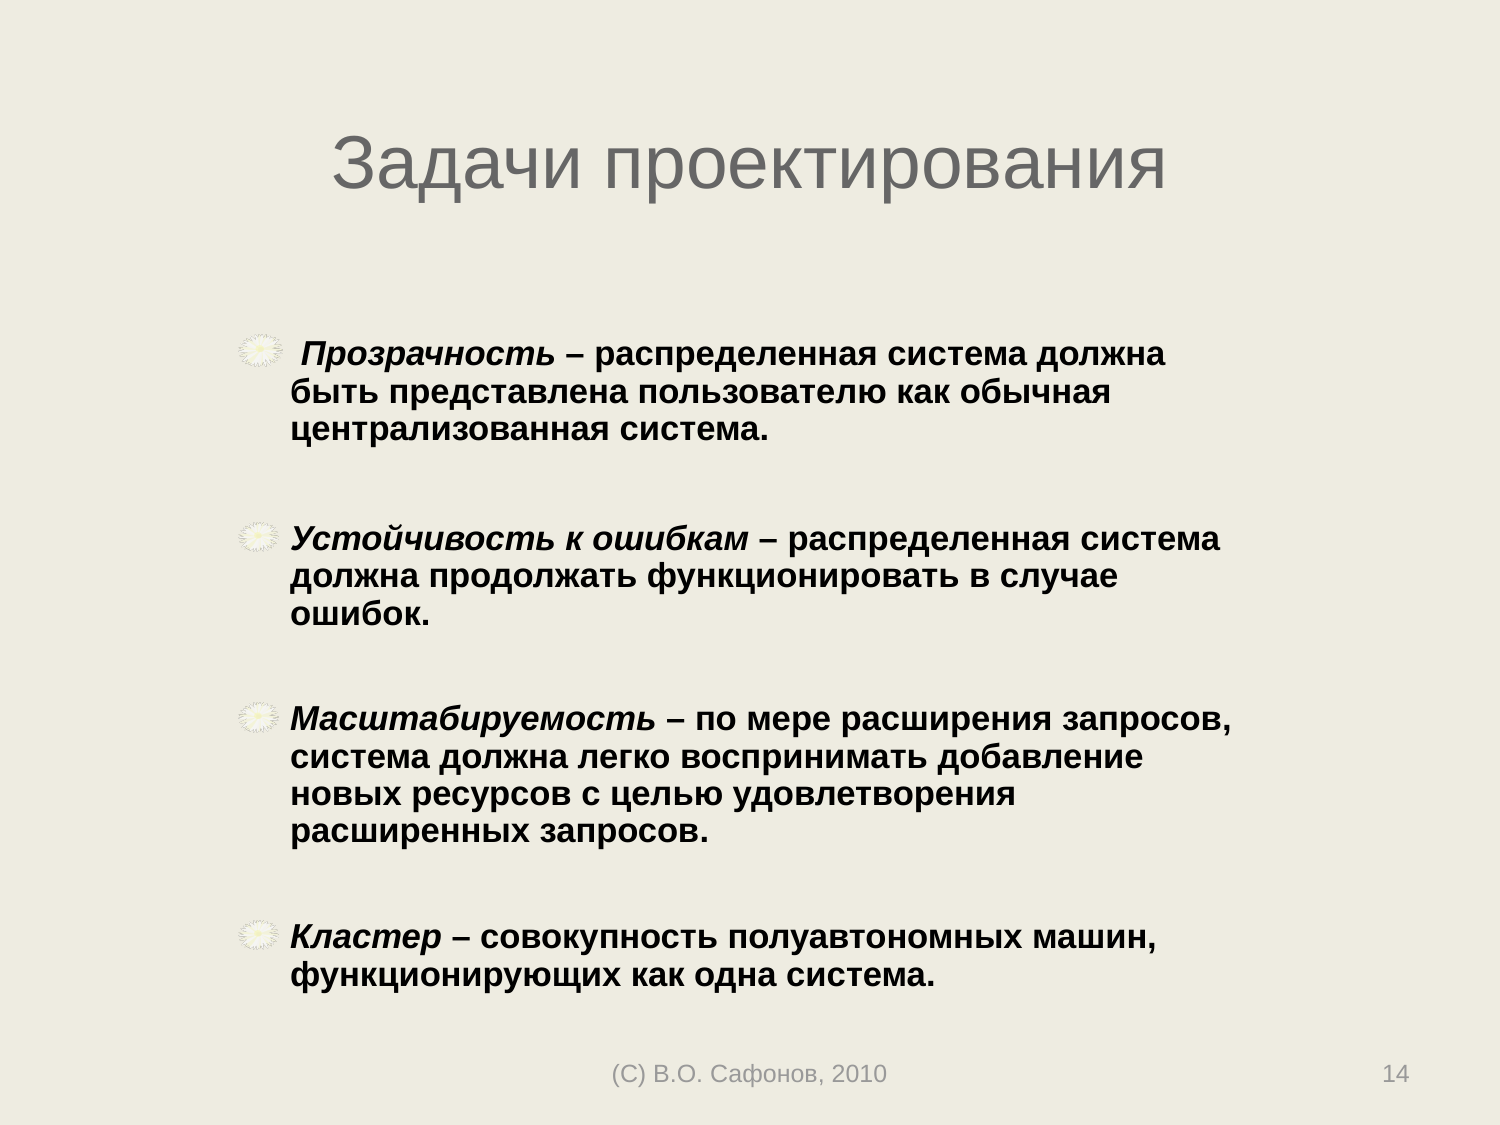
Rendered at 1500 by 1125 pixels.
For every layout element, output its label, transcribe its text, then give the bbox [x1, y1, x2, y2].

picture [238, 334, 283, 367]
footer (C) В.О. Сафонов, 2010 [512, 1042, 988, 1103]
slide_number 14 [1074, 1042, 1425, 1103]
picture [238, 522, 279, 552]
list Прозрачность – распределенная система должна быть представлена пользователю как обычная централизованная система. Устойчивость к ошибкам – распределенная система должна продолжать функционировать в случае ошибок. Масштабируемость – по мере расширения запросов, система должна легко воспринимать добавление новых ресурсов с целью удовлетворения расширенных запросов. Кластер – совокупность полуавтономных машин, функционирующих как одна система. [223, 324, 1276, 1005]
picture [238, 920, 279, 950]
picture [238, 702, 279, 733]
title Задачи проектирования [74, 49, 1426, 268]
